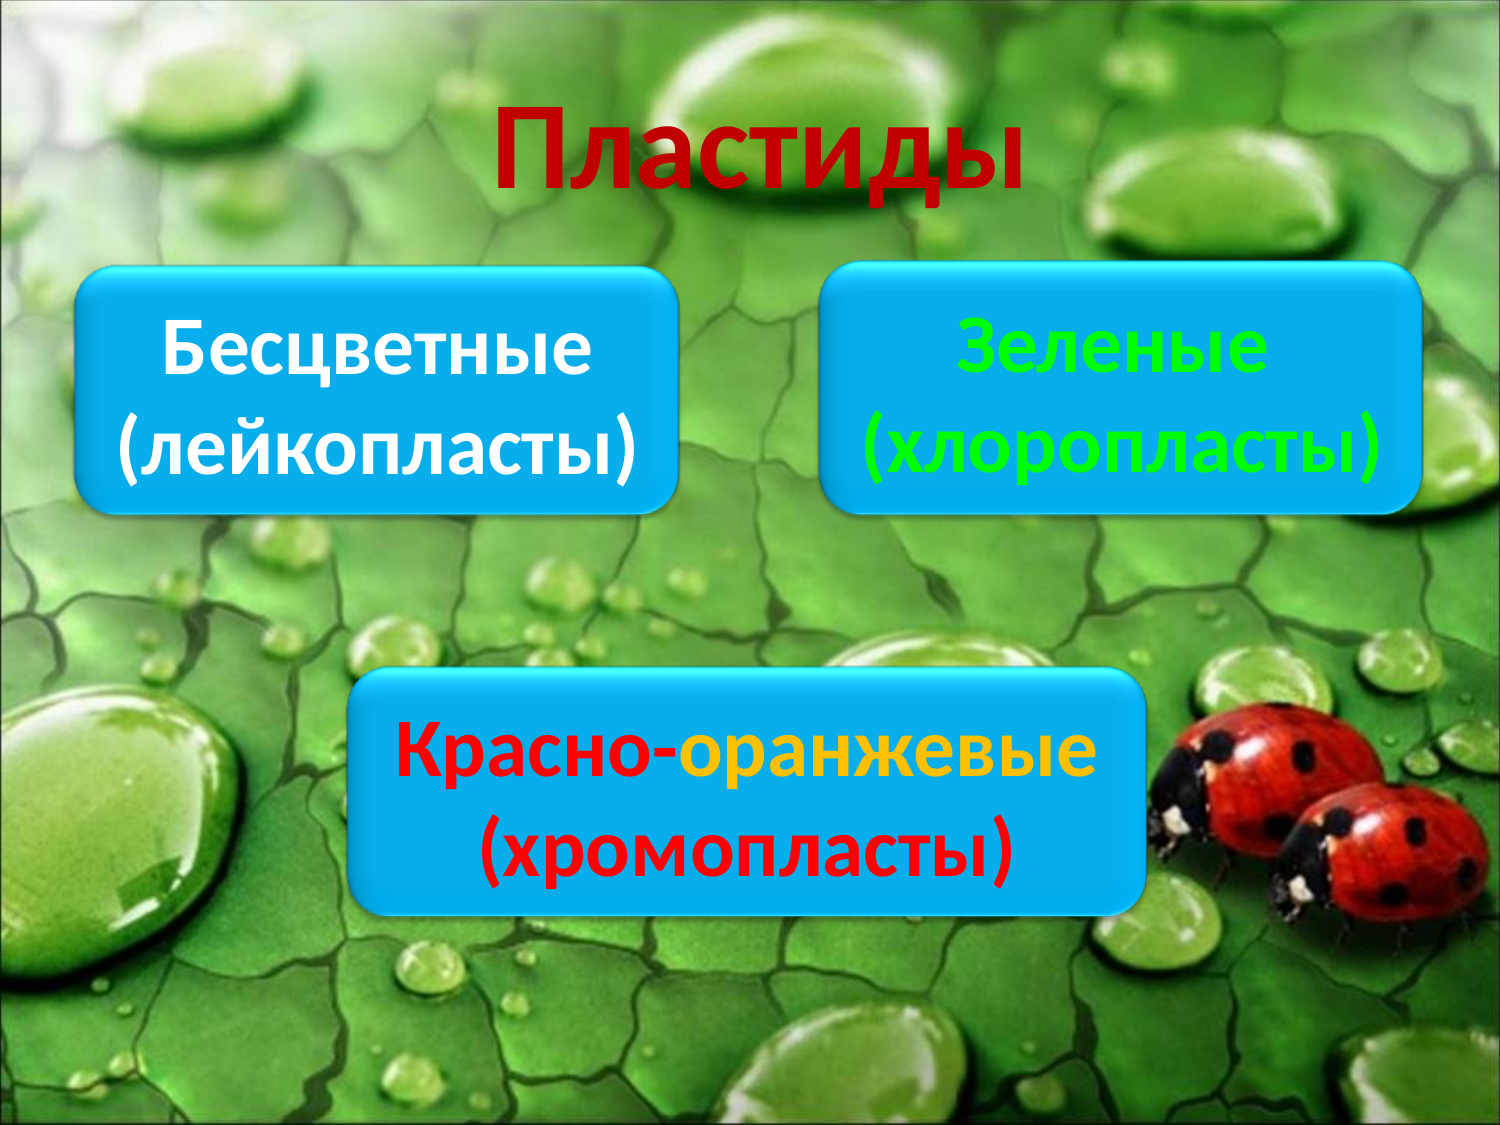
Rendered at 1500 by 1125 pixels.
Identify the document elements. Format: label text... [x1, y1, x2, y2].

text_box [333, 660, 1166, 932]
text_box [798, 256, 1451, 530]
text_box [53, 258, 707, 530]
title Пластиды [74, 44, 1448, 233]
picture [0, 0, 1500, 1125]
